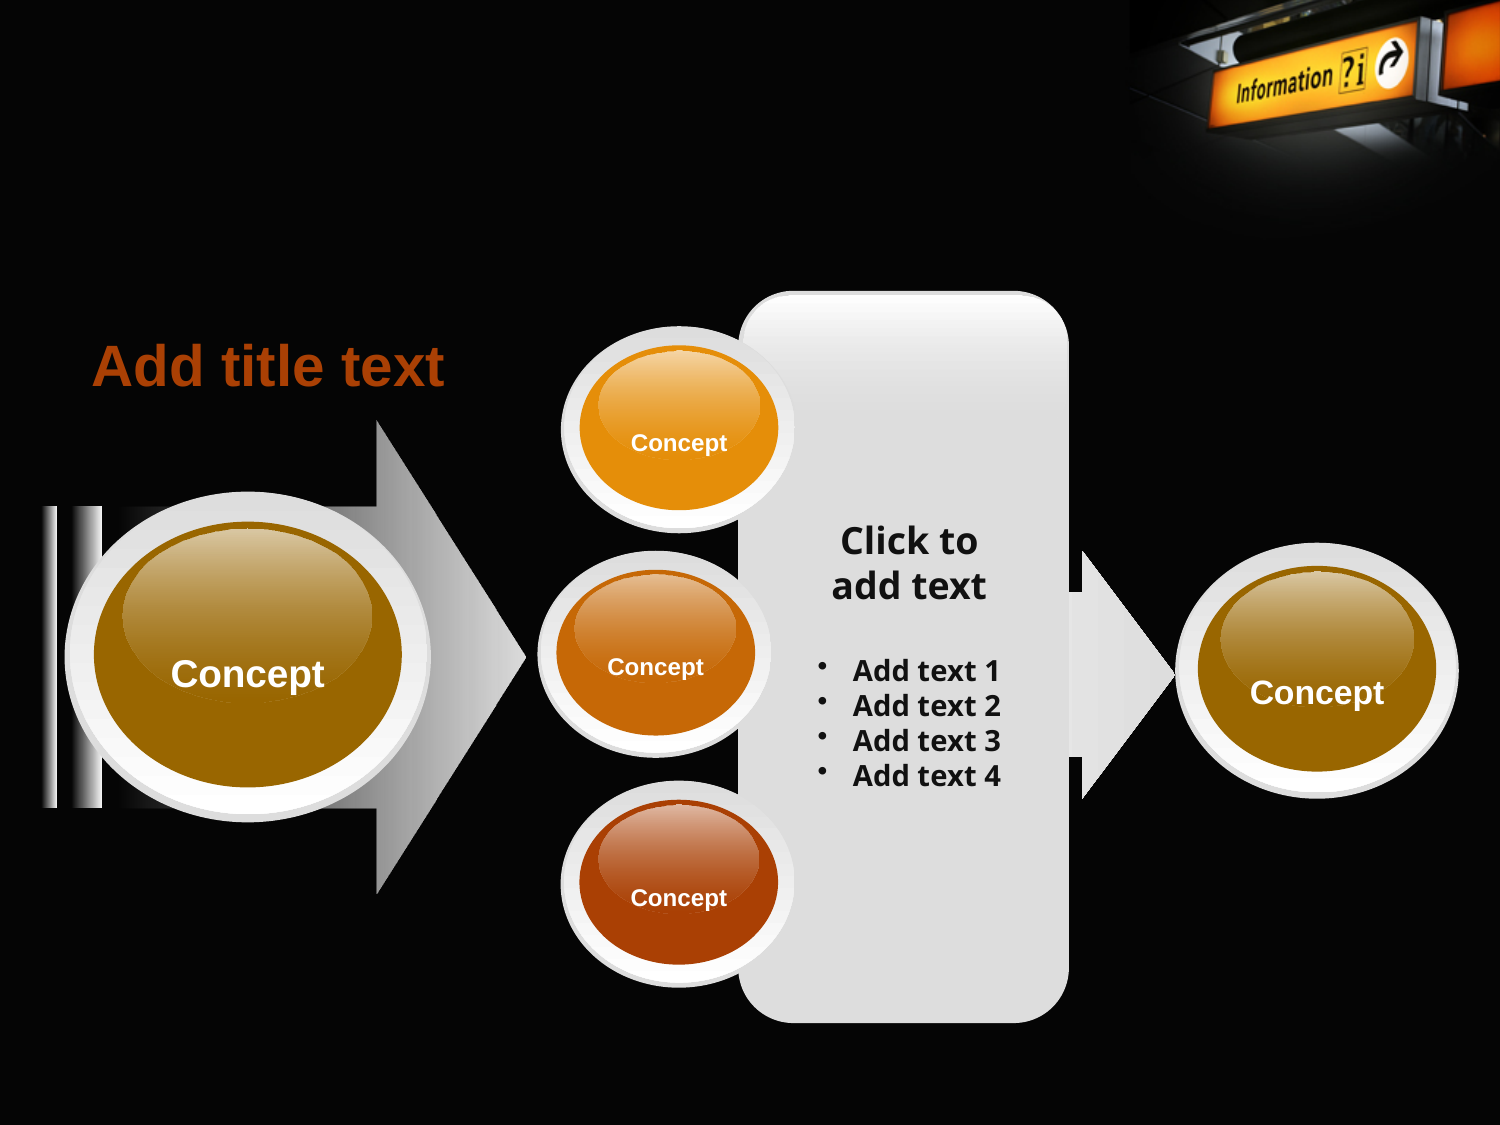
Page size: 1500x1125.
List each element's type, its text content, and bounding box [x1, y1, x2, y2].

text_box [737, 290, 1070, 1024]
text_box [1074, 550, 1169, 799]
text_box [376, 831, 416, 894]
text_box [560, 325, 798, 534]
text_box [537, 550, 775, 759]
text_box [1174, 542, 1459, 799]
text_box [560, 780, 798, 988]
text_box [64, 491, 432, 823]
text_box [376, 421, 420, 490]
text_box [437, 516, 526, 798]
text_box [41, 506, 57, 808]
picture [0, 0, 1500, 1125]
text_box Add title text [77, 320, 561, 421]
